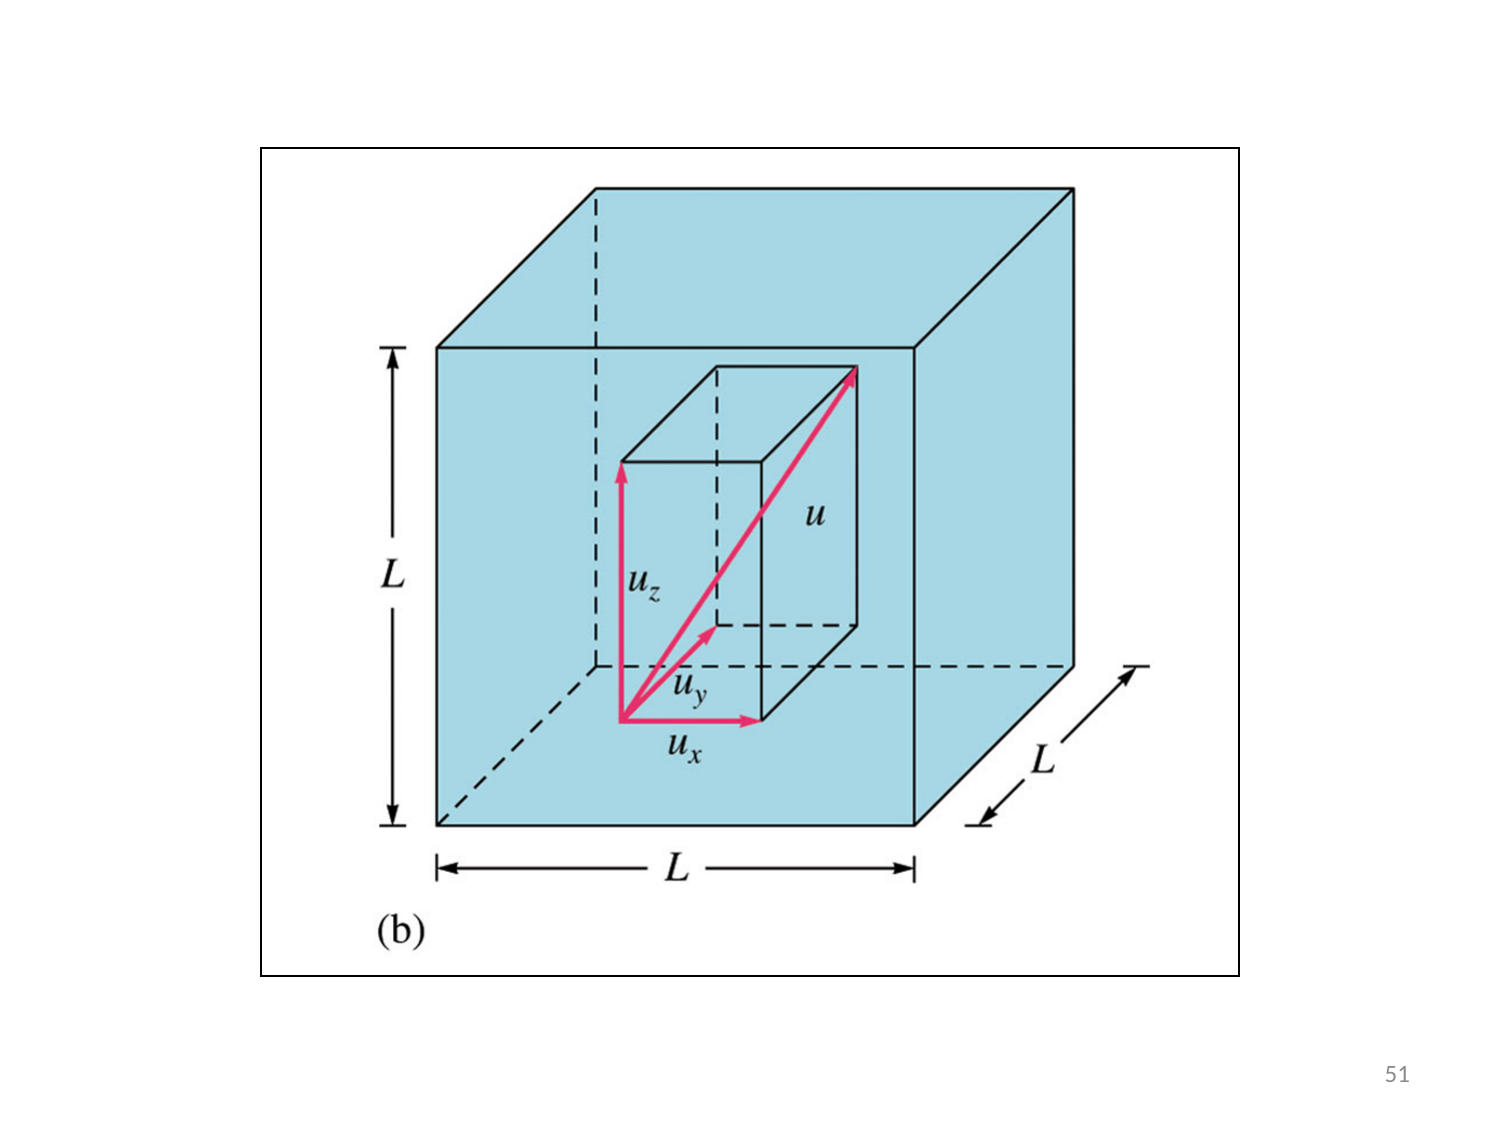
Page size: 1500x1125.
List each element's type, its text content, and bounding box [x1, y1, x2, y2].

slide_number 51 [1074, 1042, 1425, 1103]
picture [259, 146, 1241, 979]
